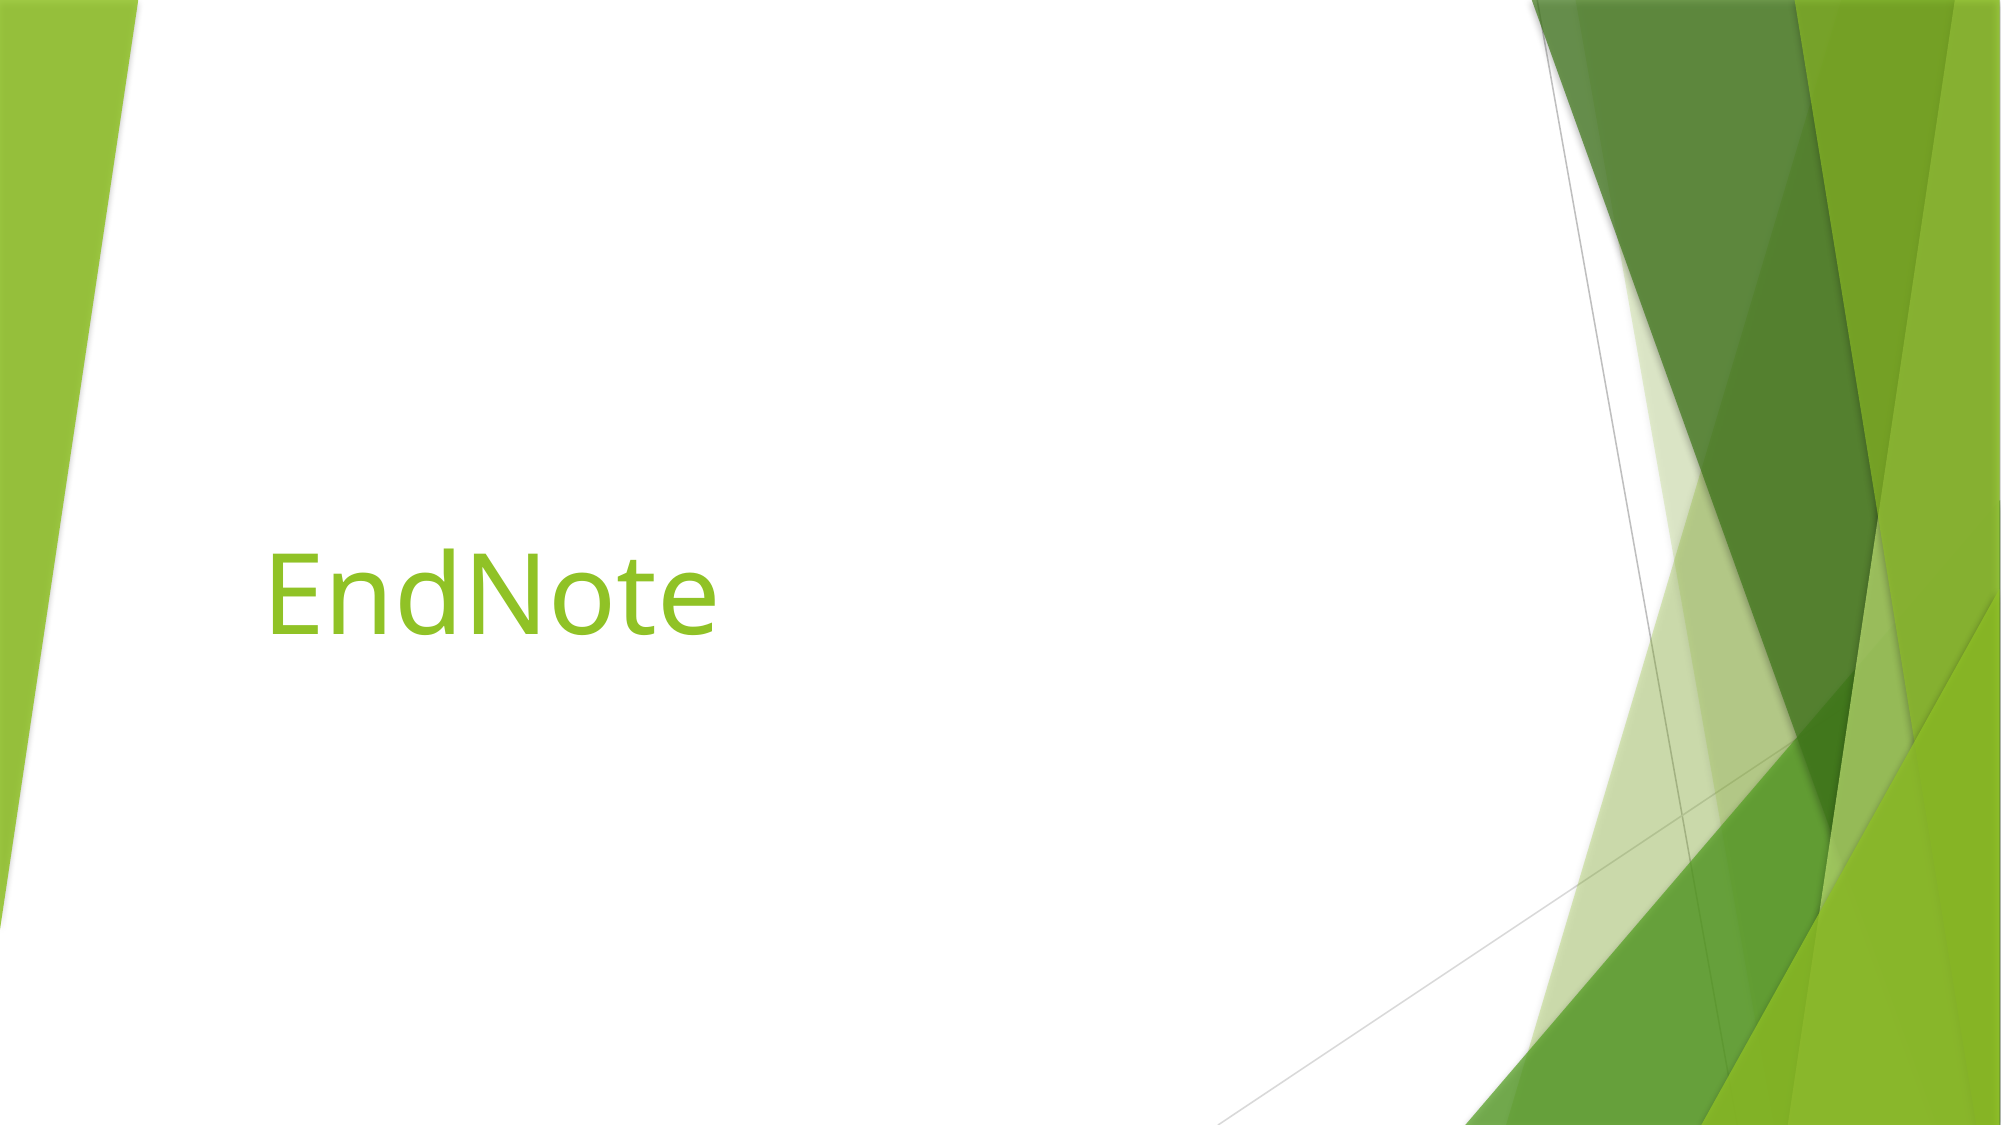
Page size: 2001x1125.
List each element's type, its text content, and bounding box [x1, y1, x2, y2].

title EndNote [247, 394, 1522, 665]
